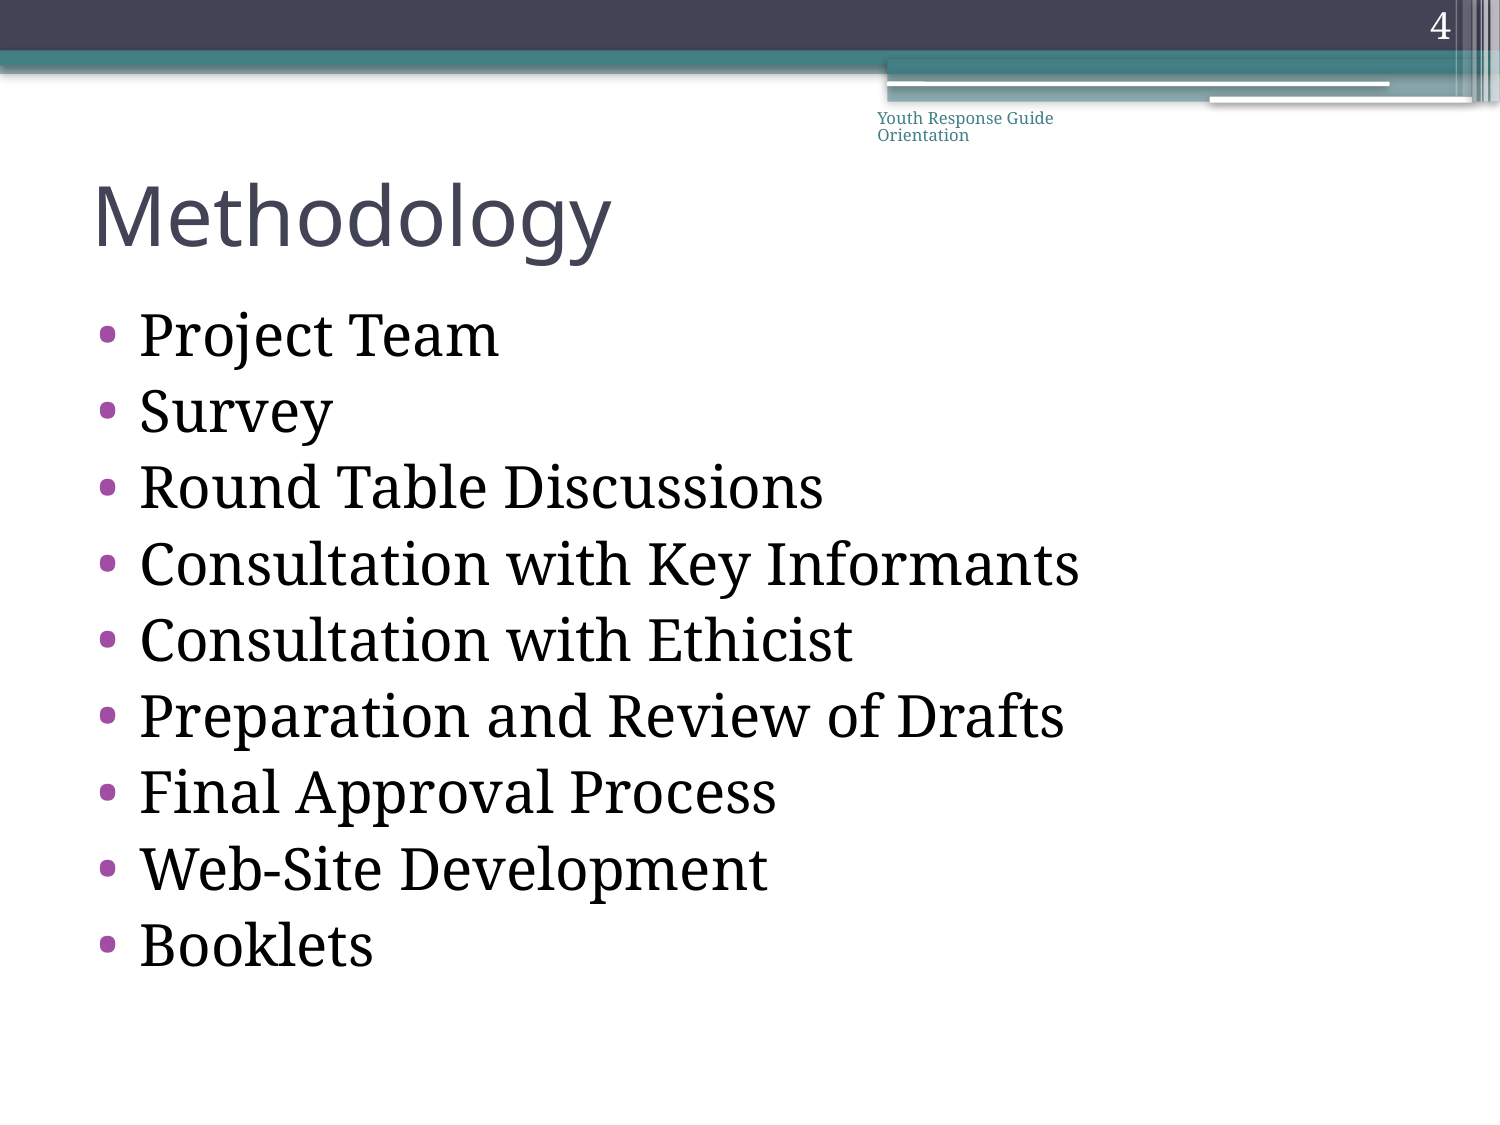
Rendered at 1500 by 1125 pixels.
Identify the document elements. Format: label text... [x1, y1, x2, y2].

slide_number 4 [1341, 0, 1466, 61]
footer Youth Response Guide Orientation [862, 100, 1080, 176]
list Project Team Survey Round Table Discussions Consultation with Key Informants Consultation with Ethicist Preparation and Review of Drafts Final Approval Process Web-Site Development Booklets [64, 290, 1415, 1001]
title Methodology [76, 125, 1427, 301]
